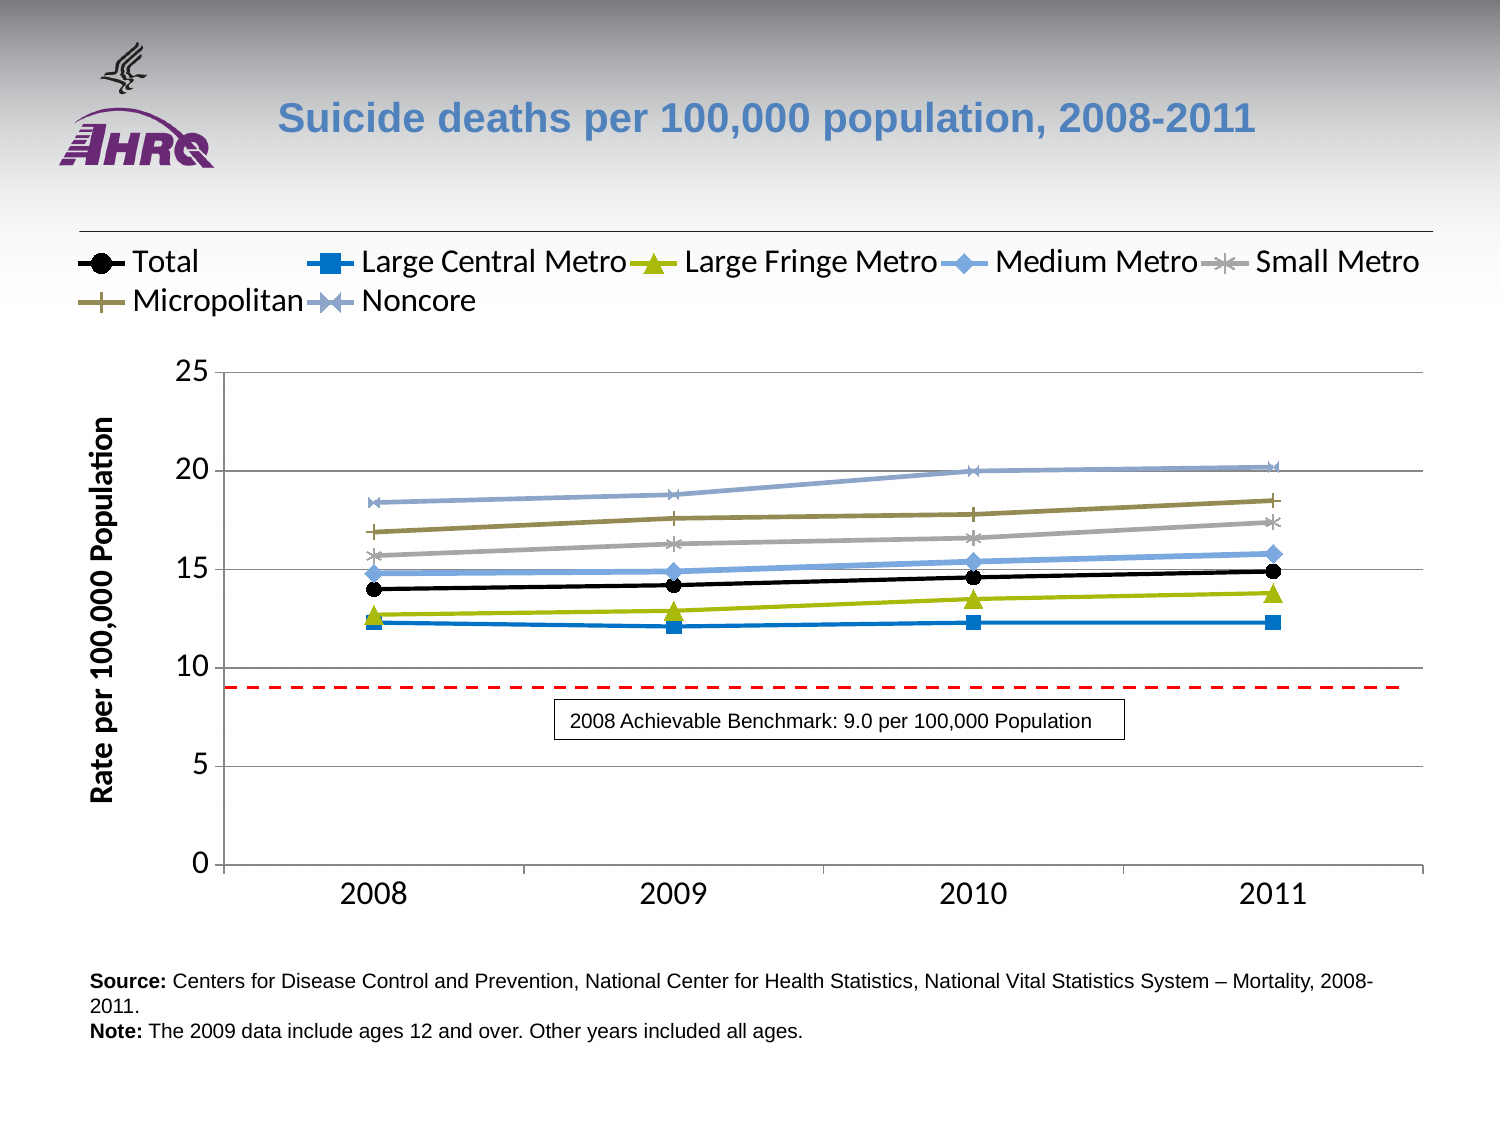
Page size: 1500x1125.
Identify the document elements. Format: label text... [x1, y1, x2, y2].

chart [74, 239, 1426, 931]
title Suicide deaths per 100,000 population, 2008-2011 [262, 45, 1425, 188]
picture [0, 0, 1500, 1125]
text_box Source: Centers for Disease Control and Prevention, National Center for Health Statistics, National Vital Statistics System – Mortality, 2008-2011. Note: The 2009 data include ages 12 and over. Other years included all ages. [74, 960, 1425, 1050]
